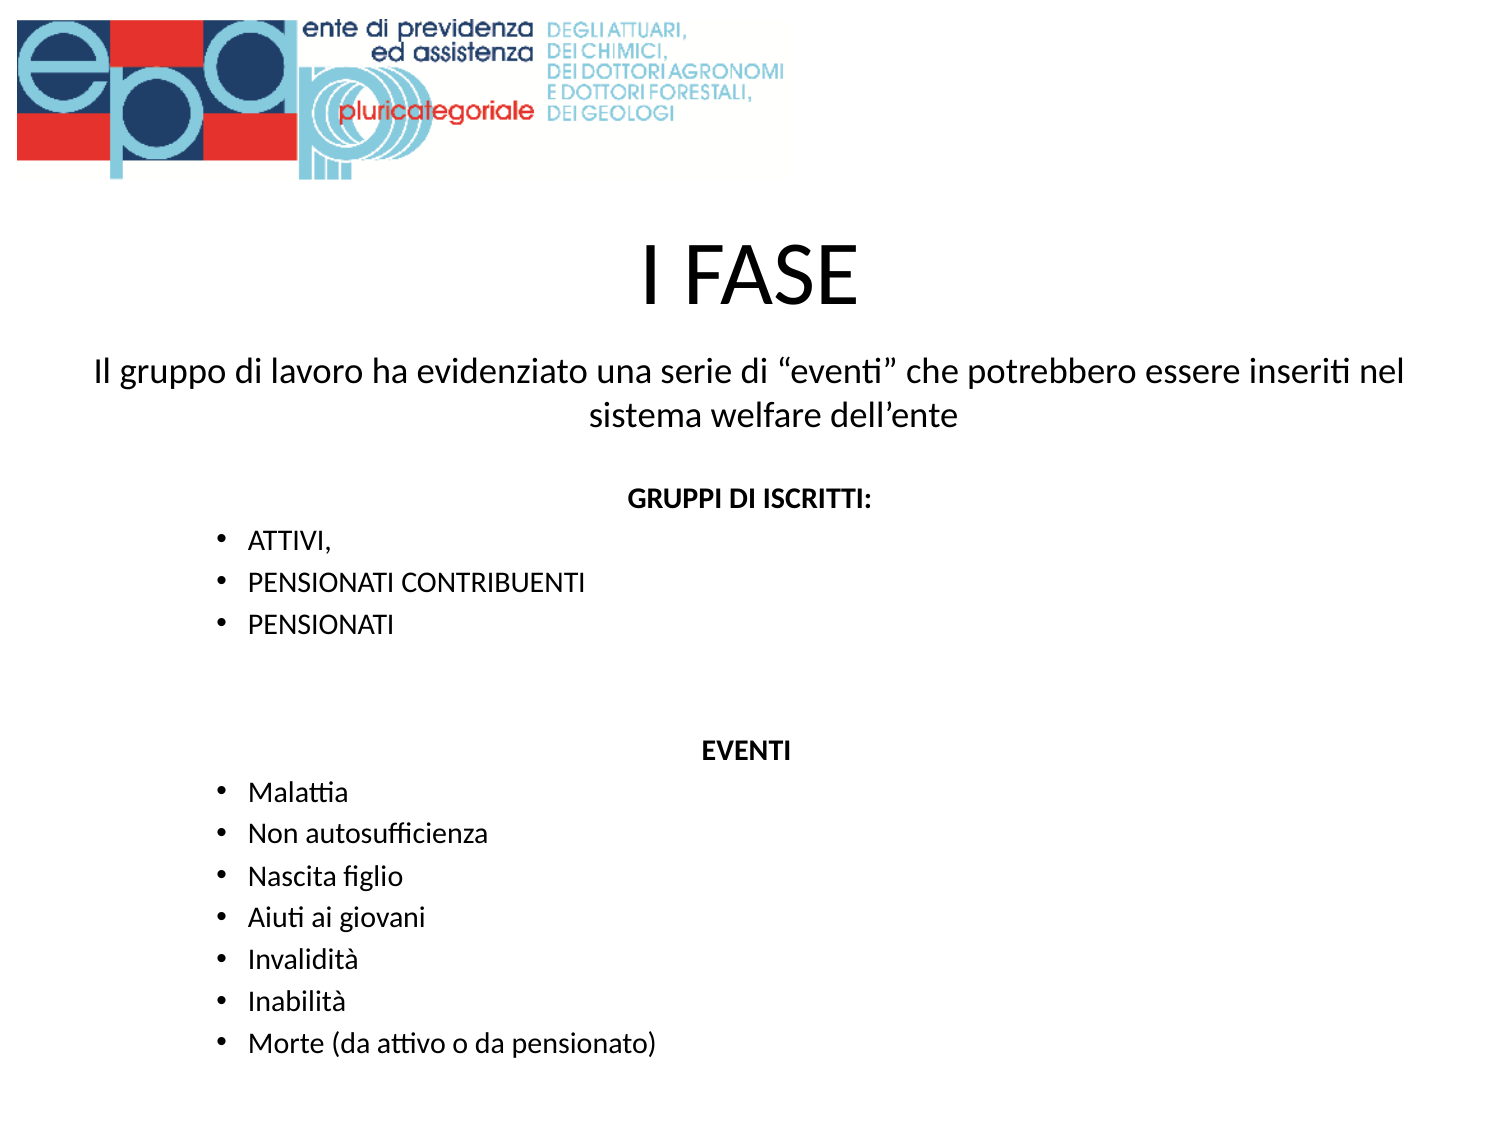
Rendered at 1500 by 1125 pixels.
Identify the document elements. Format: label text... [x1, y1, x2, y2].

picture [17, 18, 792, 182]
list Il gruppo di lavoro ha evidenziato una serie di “eventi” che potrebbero essere inseriti nel sistema welfare dell’ente GRUPPI DI ISCRITTI: ATTIVI, PENSIONATI CONTRIBUENTI PENSIONATI EVENTI Malattia Non autosufficienza Nascita figlio Aiuti ai giovani Invalidità Inabilità Morte (da attivo o da pensionato) [75, 339, 1425, 1083]
title I FASE [75, 174, 1425, 339]
